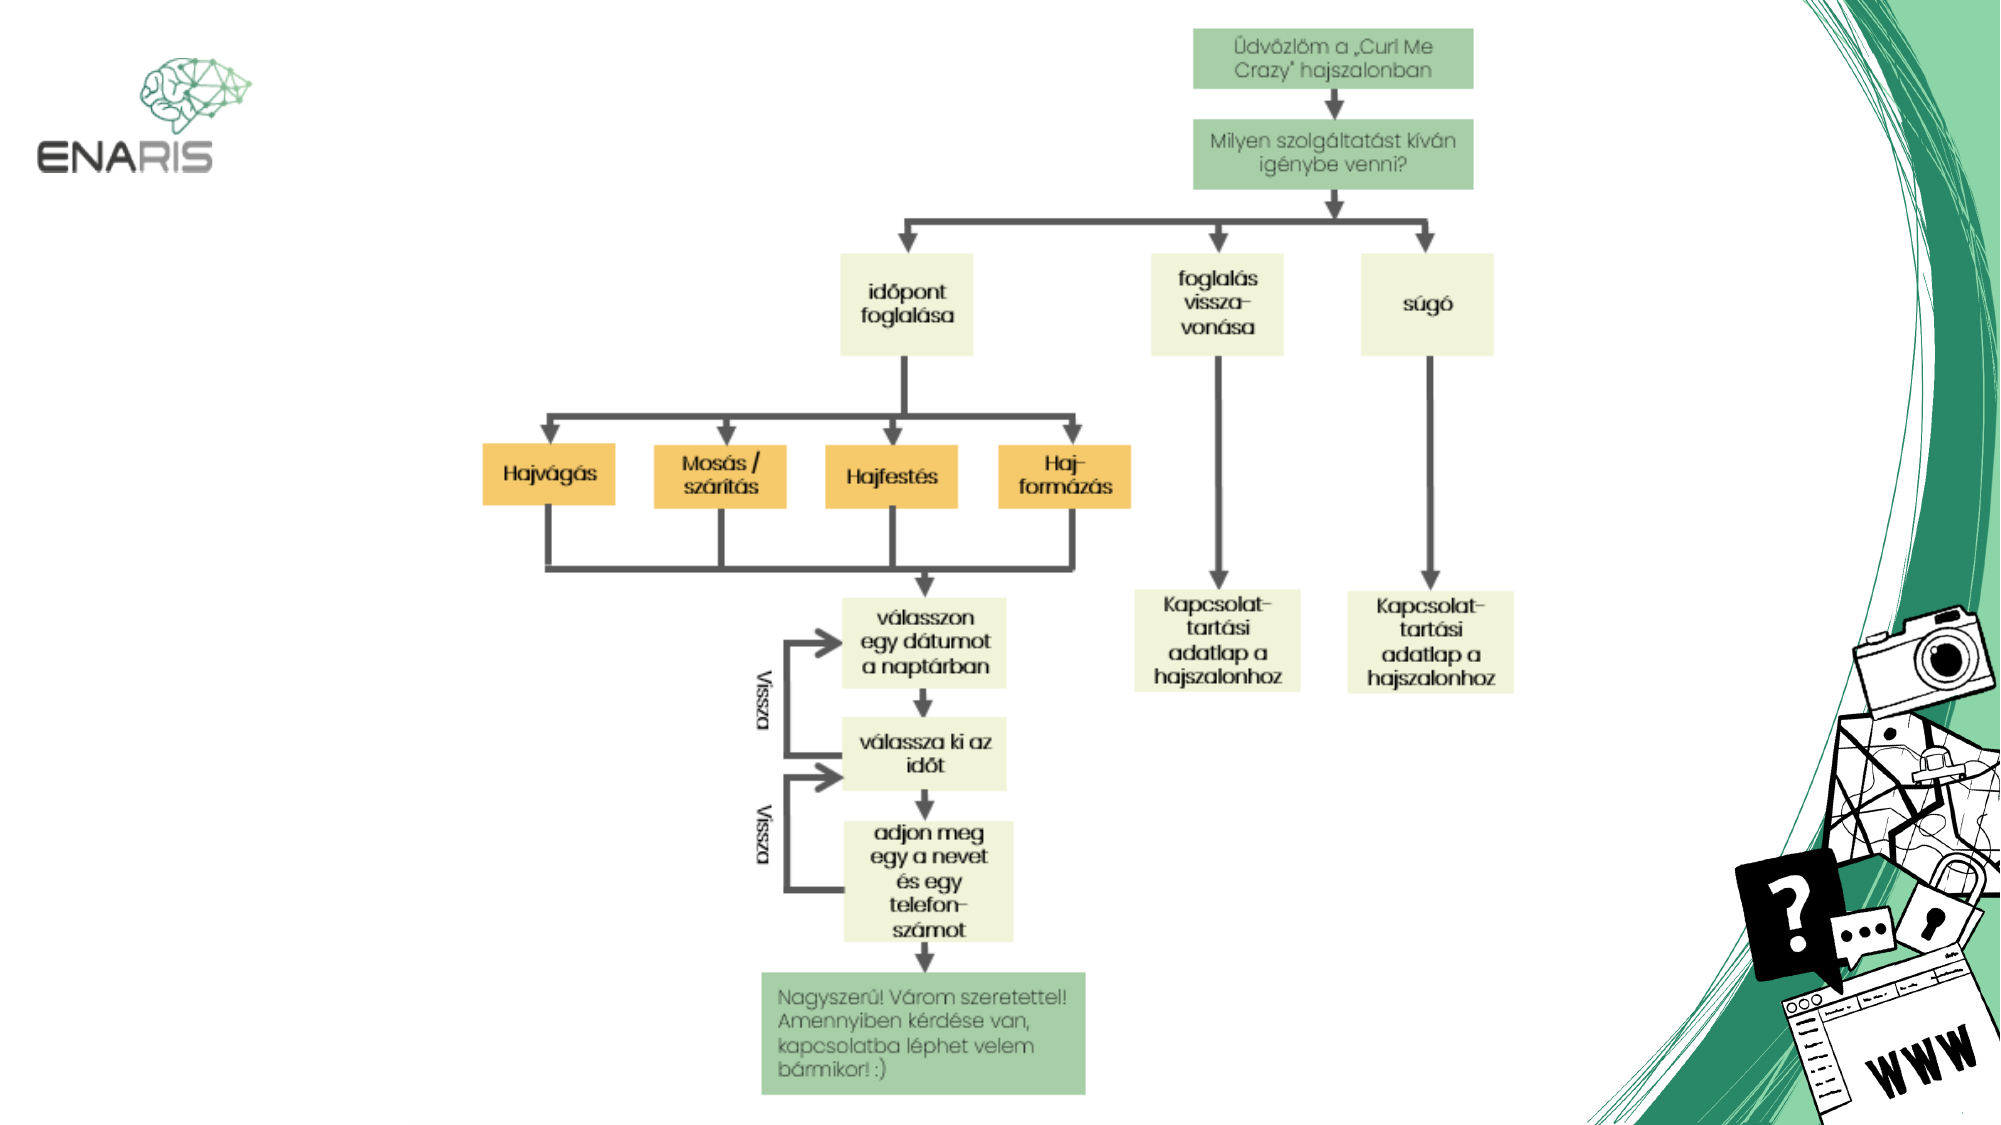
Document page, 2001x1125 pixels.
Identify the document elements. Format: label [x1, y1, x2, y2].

picture [408, 0, 2000, 1125]
picture [37, 58, 254, 173]
